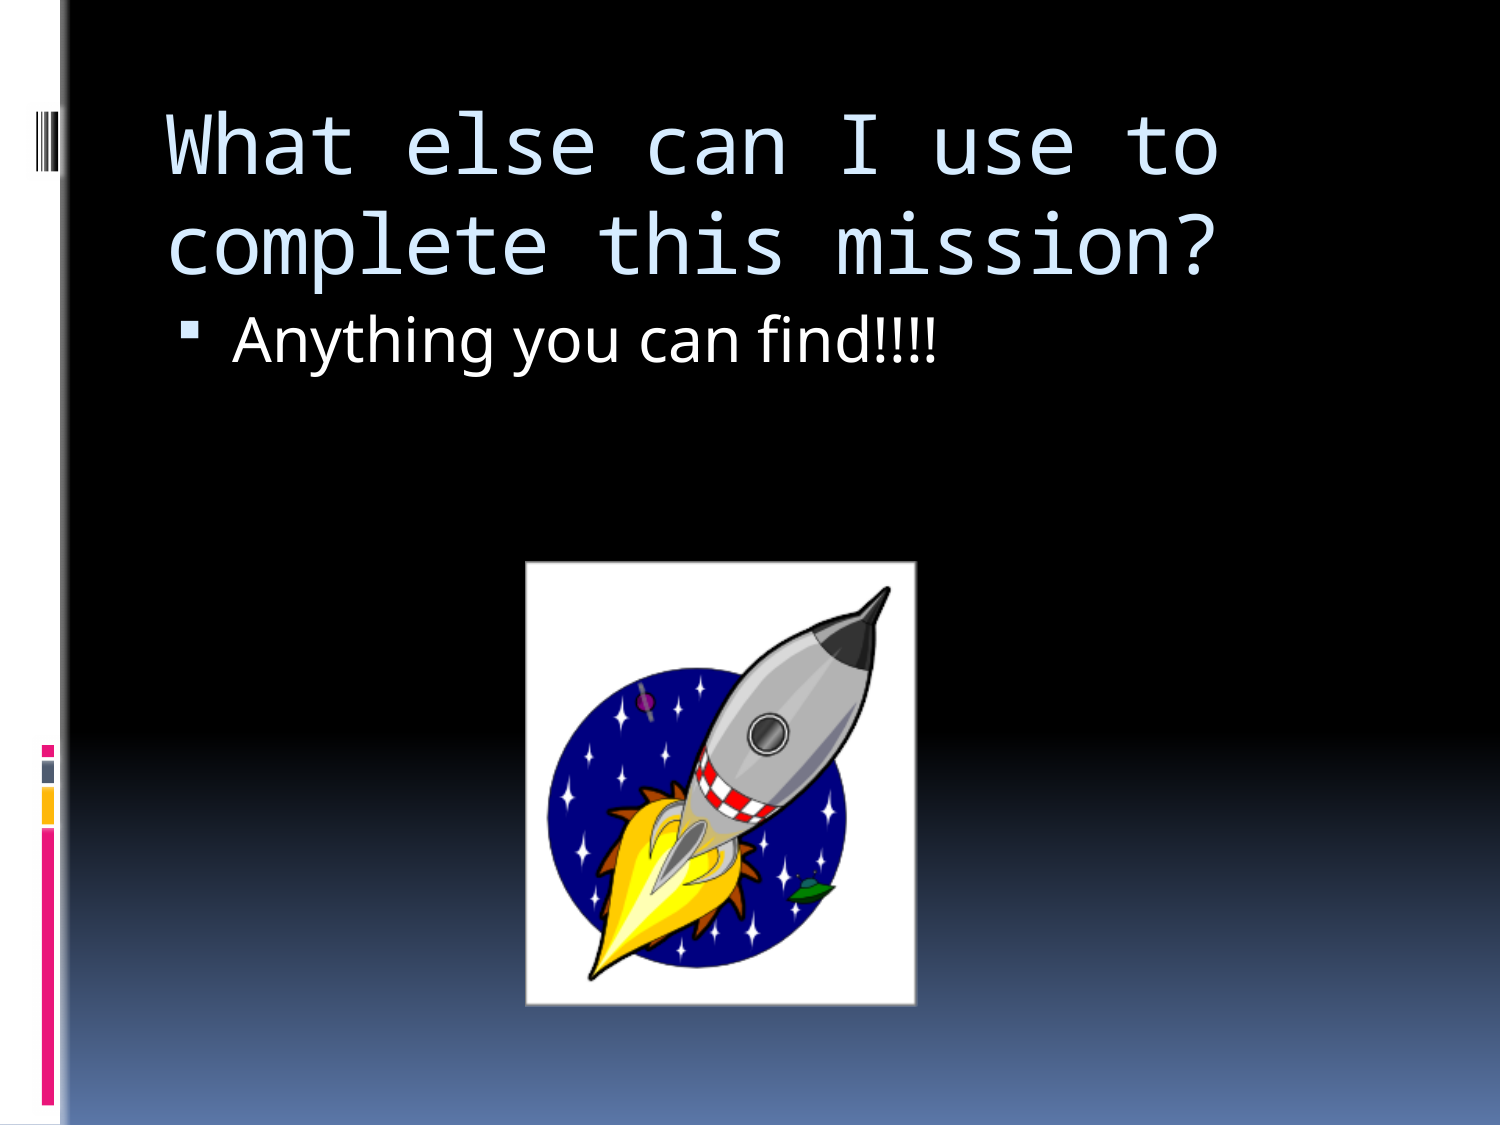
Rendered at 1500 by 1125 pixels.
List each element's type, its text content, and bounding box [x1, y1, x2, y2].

picture [524, 549, 920, 1020]
title What else can I use to complete this mission? [150, 83, 1425, 234]
list Anything you can find!!!! [150, 292, 1425, 1043]
